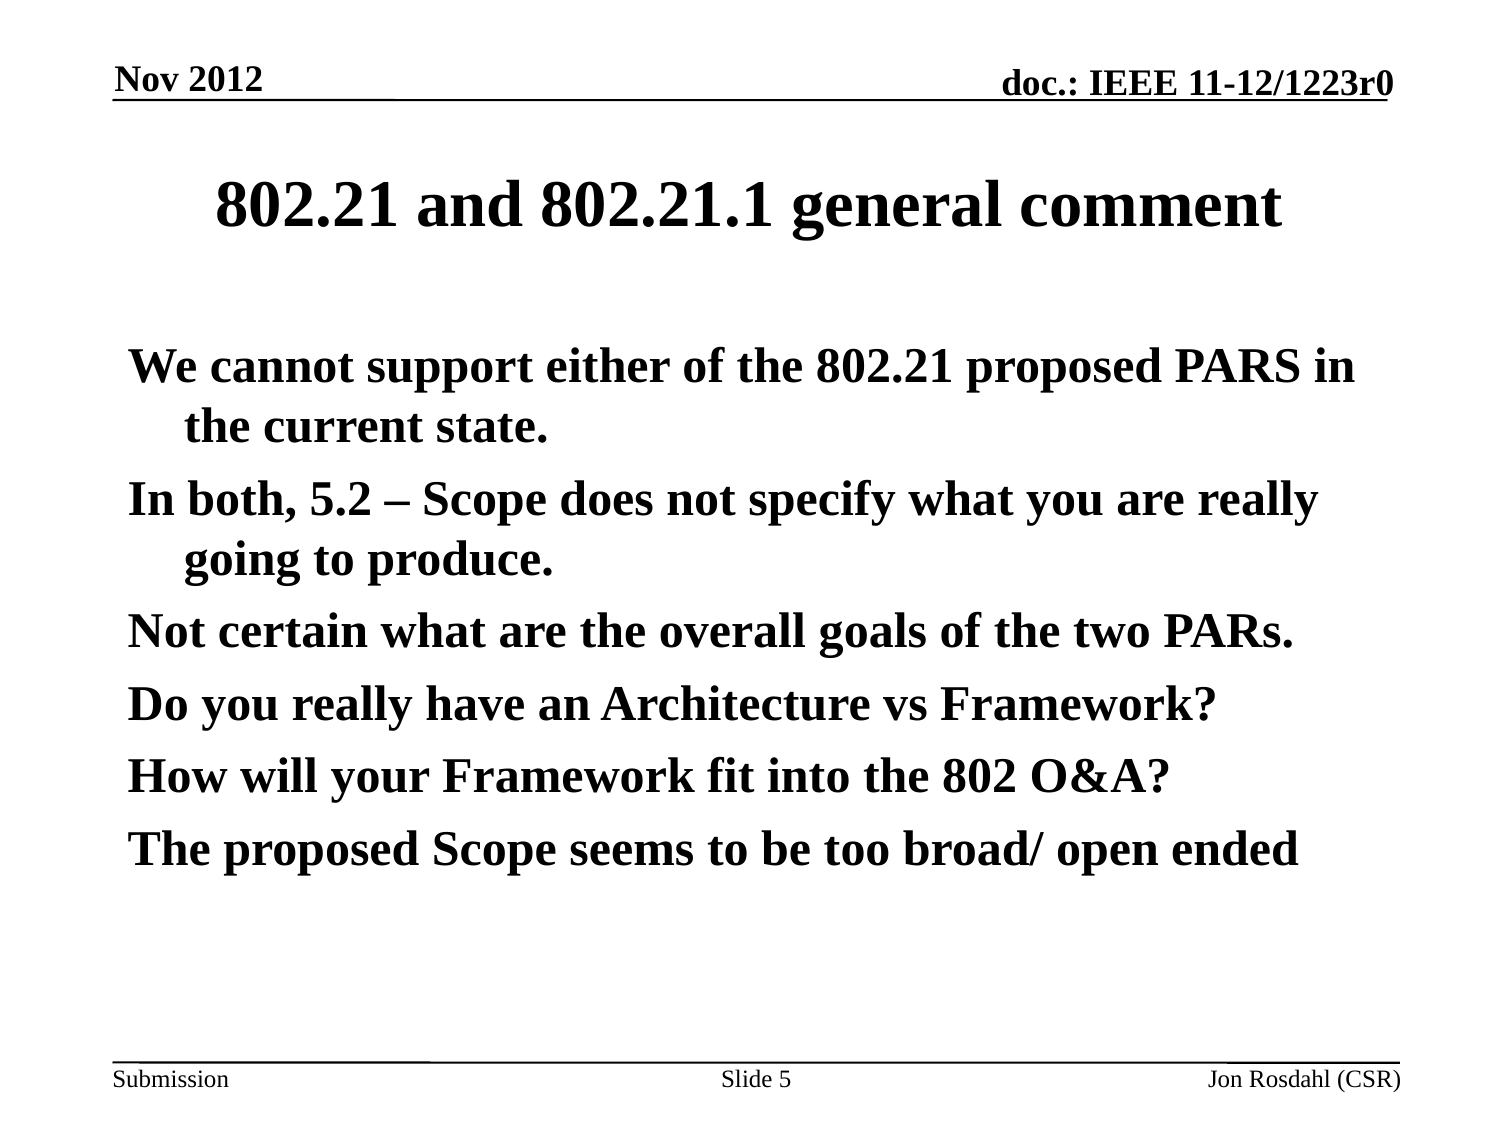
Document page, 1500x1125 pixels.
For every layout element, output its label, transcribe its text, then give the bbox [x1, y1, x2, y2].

title 802.21 and 802.21.1 general comment [112, 112, 1388, 288]
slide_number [114, 54, 423, 100]
slide_number Slide 5 [712, 1061, 800, 1123]
list We cannot support either of the 802.21 proposed PARS in the current state. In both, 5.2 – Scope does not specify what you are really going to produce. Not certain what are the overall goals of the two PARs. Do you really have an Architecture vs Framework? How will your Framework fit into the 802 O&A? The proposed Scope seems to be too broad/ open ended [112, 324, 1388, 1000]
footer Jon Rosdahl (CSR) [878, 1061, 1402, 1093]
